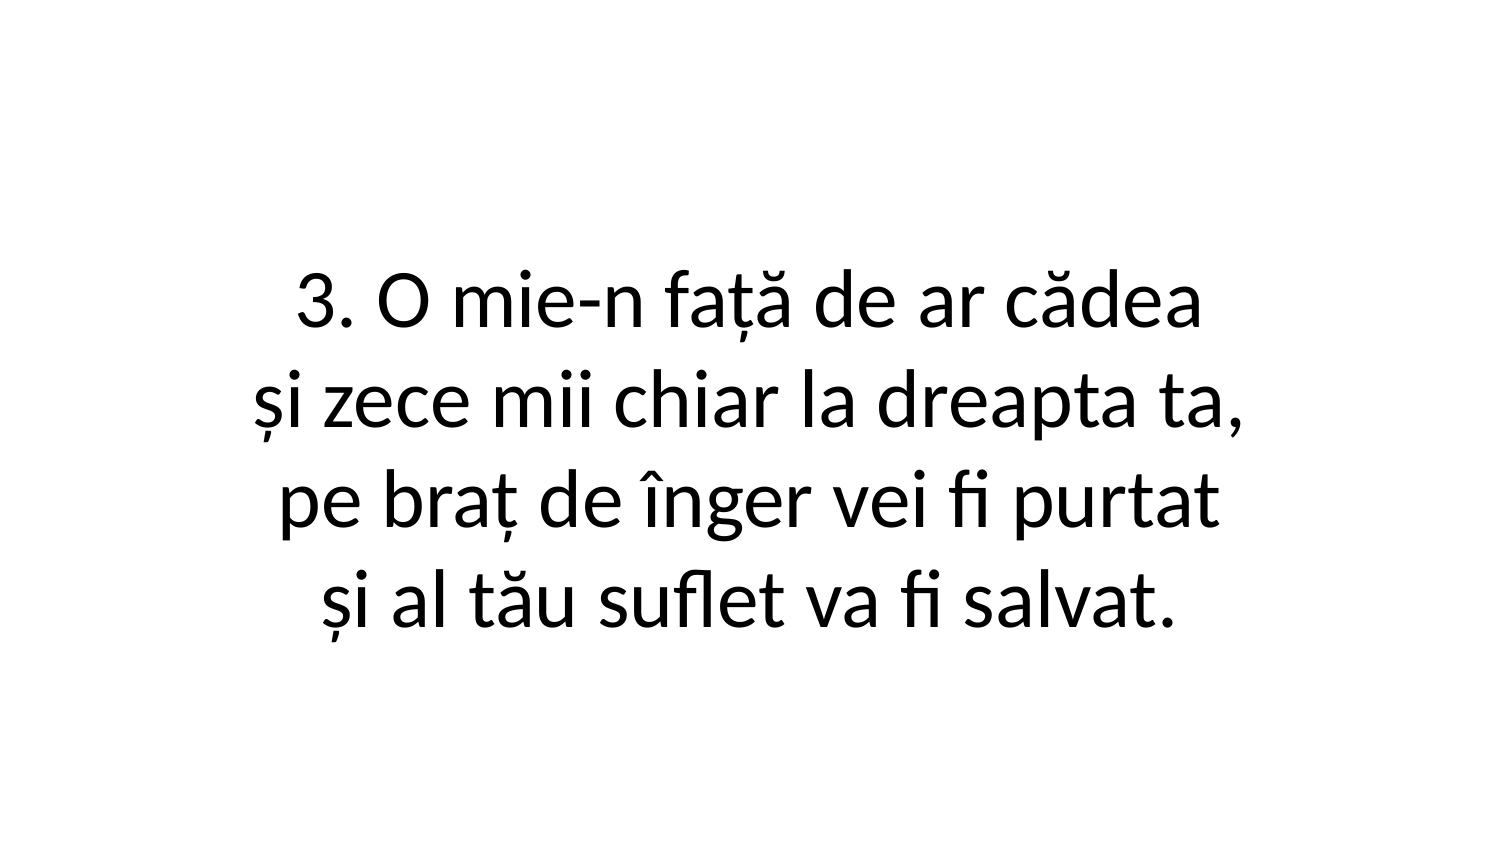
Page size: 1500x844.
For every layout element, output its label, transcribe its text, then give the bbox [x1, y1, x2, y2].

text_box 3. O mie-n față de ar cădea și zece mii chiar la dreapta ta, pe braț de înger vei fi purtat și al tău suflet va fi salvat. [237, 192, 1263, 652]
